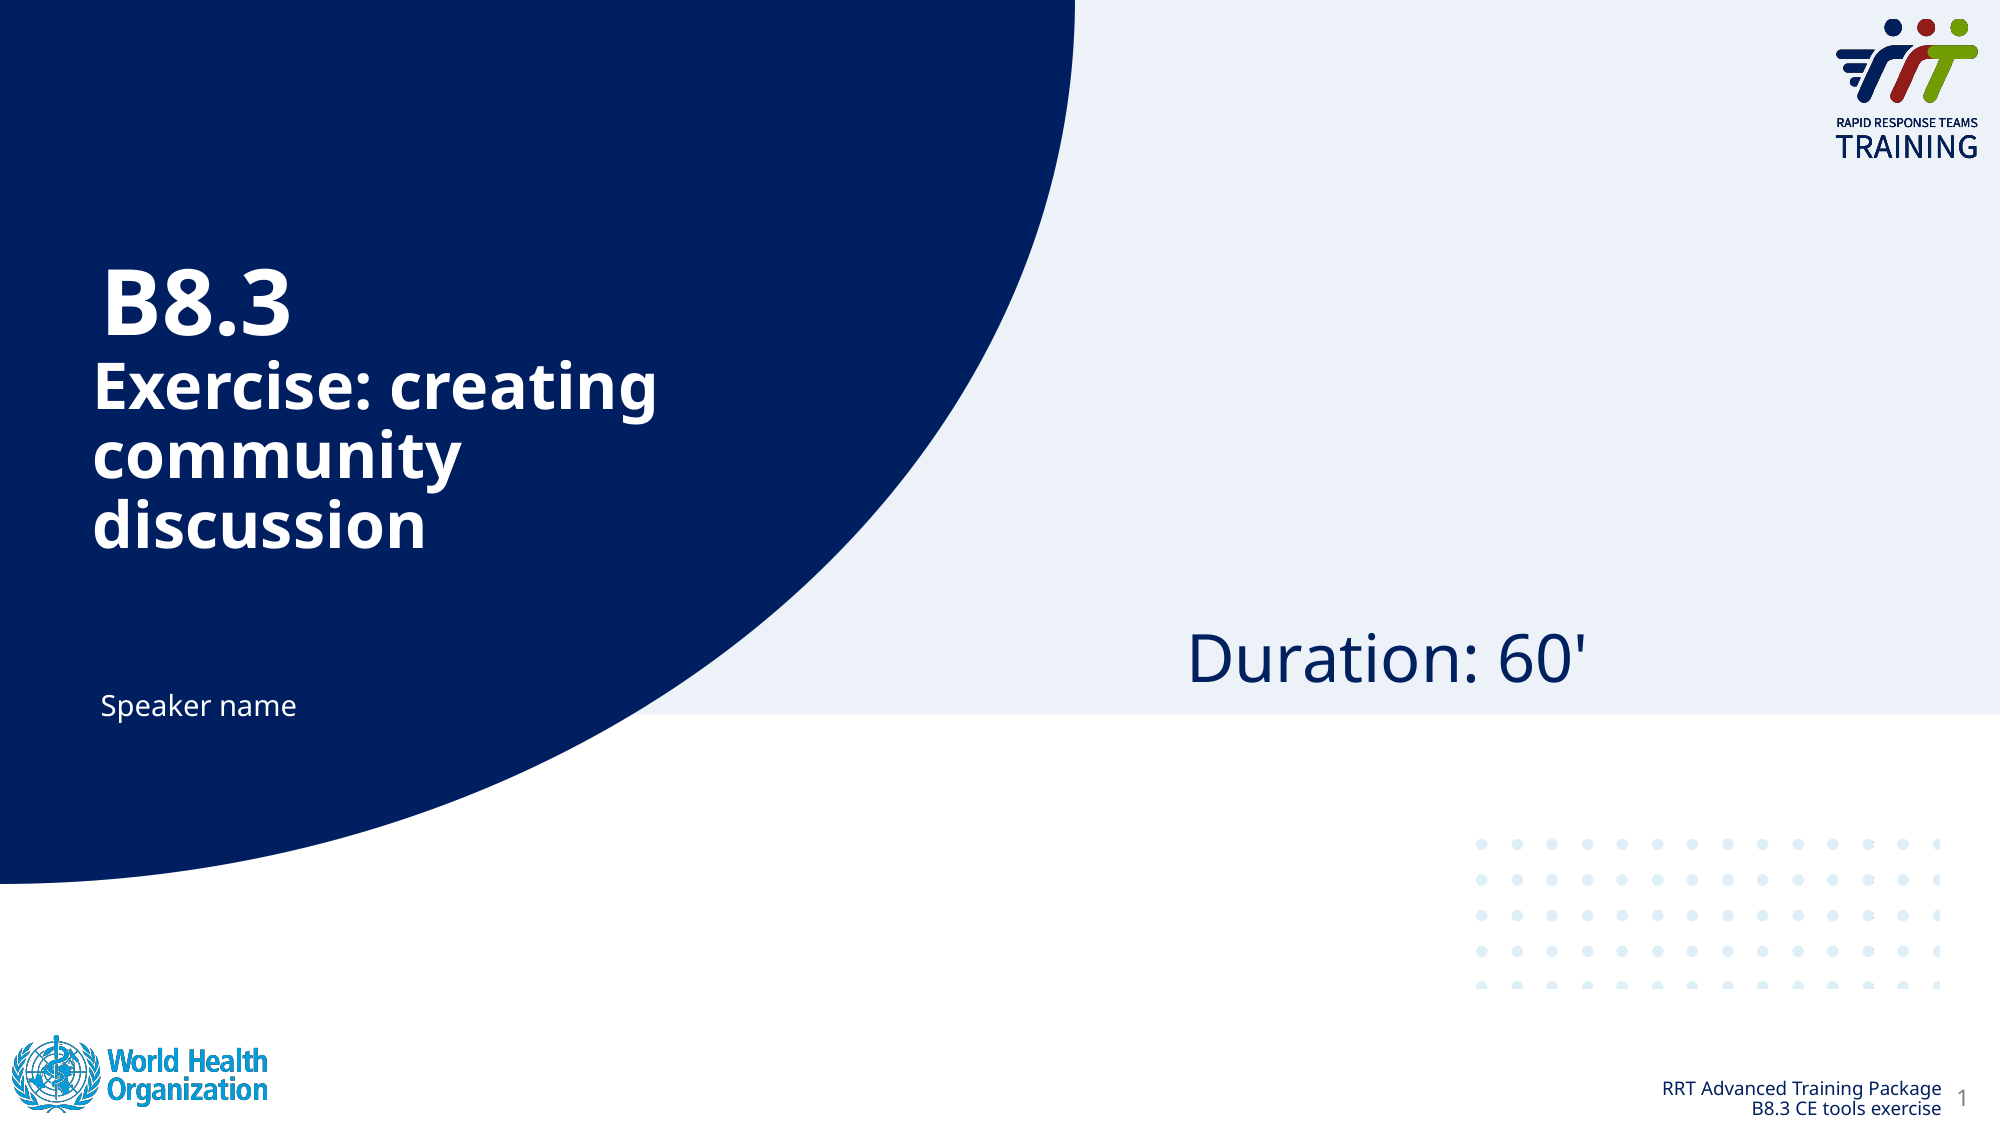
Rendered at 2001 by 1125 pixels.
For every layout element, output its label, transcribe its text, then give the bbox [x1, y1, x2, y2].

picture [36, 1088, 78, 1105]
picture [30, 1083, 37, 1091]
picture [50, 1108, 62, 1113]
picture [12, 1083, 48, 1113]
picture [12, 1035, 54, 1068]
picture [59, 1035, 267, 1113]
picture [40, 1062, 47, 1070]
text_box B8.3 [93, 235, 1087, 361]
text_box Duration: 60' [1178, 608, 1679, 703]
text_box Speaker name [93, 680, 476, 730]
picture [1835, 19, 1978, 167]
picture [22, 1062, 26, 1077]
picture [46, 1056, 54, 1062]
picture [24, 1054, 36, 1087]
picture [34, 1054, 43, 1078]
picture [71, 1053, 90, 1091]
picture [1476, 839, 1940, 989]
title Exercise: creating community discussion [84, 259, 822, 657]
picture [0, 0, 1075, 884]
